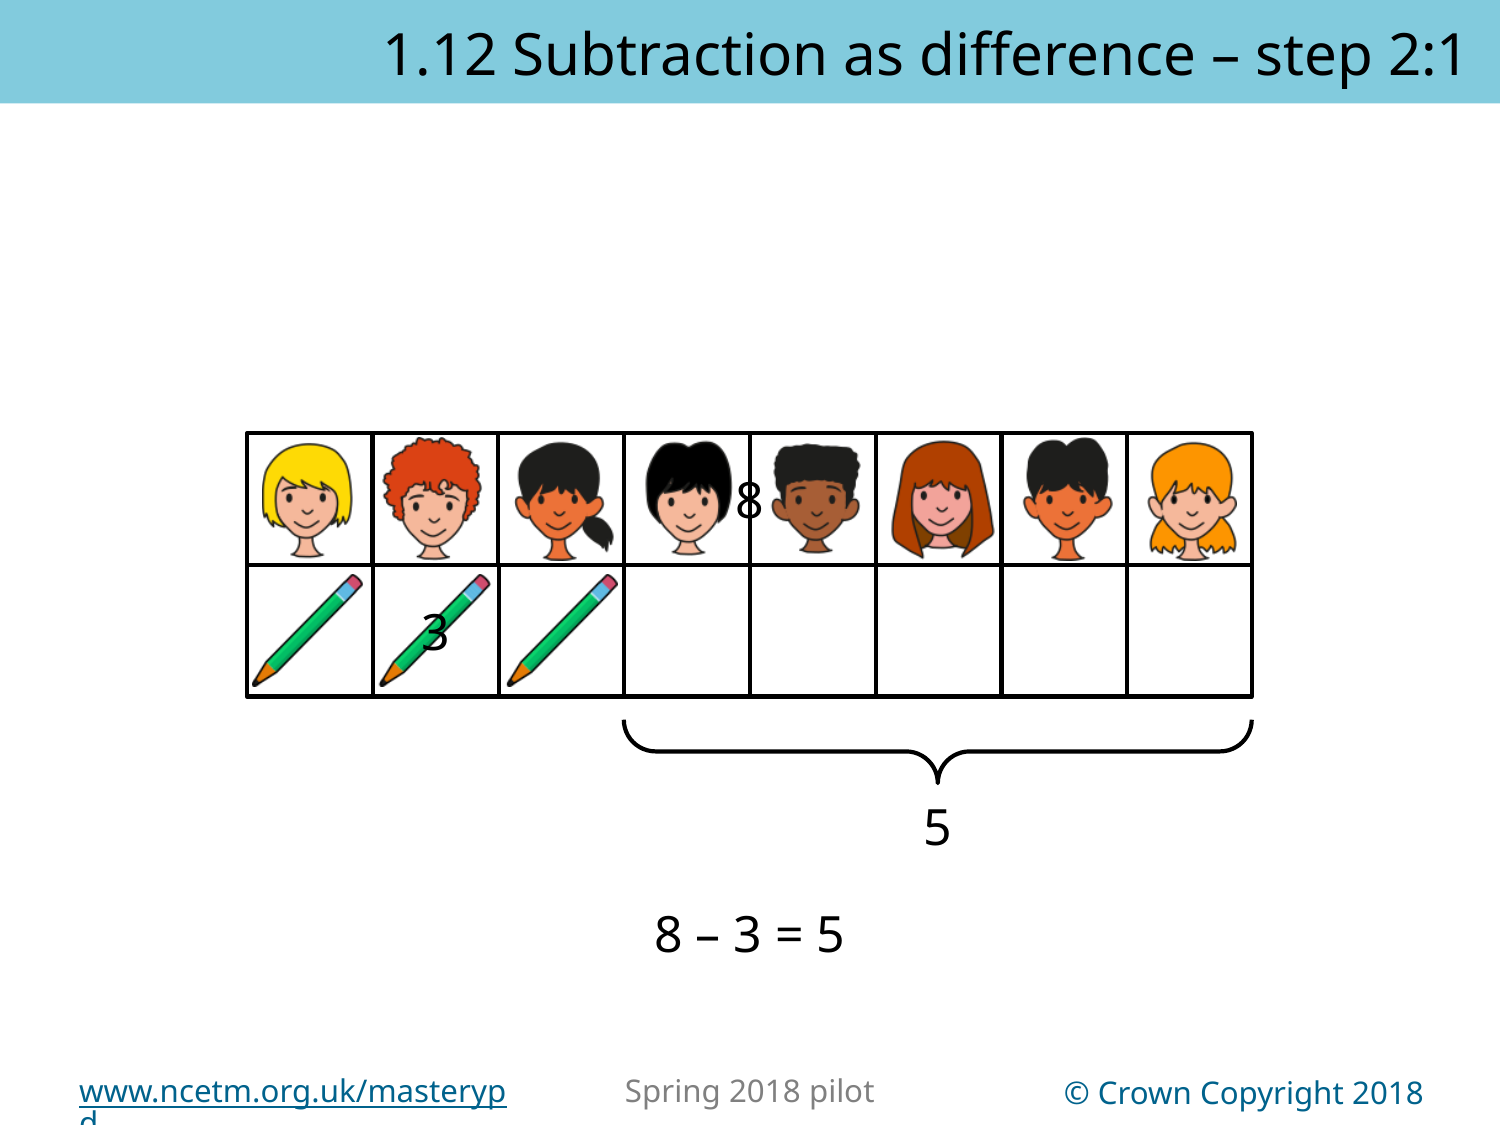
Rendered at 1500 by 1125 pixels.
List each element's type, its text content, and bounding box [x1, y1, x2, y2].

text_box [623, 719, 1252, 784]
picture [252, 574, 618, 687]
text_box 5 [908, 787, 967, 863]
text_box 8 – 3 = 5 [639, 894, 861, 970]
text_box [1132, 564, 1252, 697]
picture [262, 437, 1237, 561]
text_box [1130, 433, 1252, 564]
text_box [247, 433, 370, 564]
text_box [372, 569, 499, 573]
text_box [246, 564, 367, 697]
text_box [623, 573, 744, 697]
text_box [749, 569, 1128, 699]
list 1.12 Subtraction as difference – step 2:1 [0, 0, 1500, 104]
text_box [507, 573, 623, 697]
